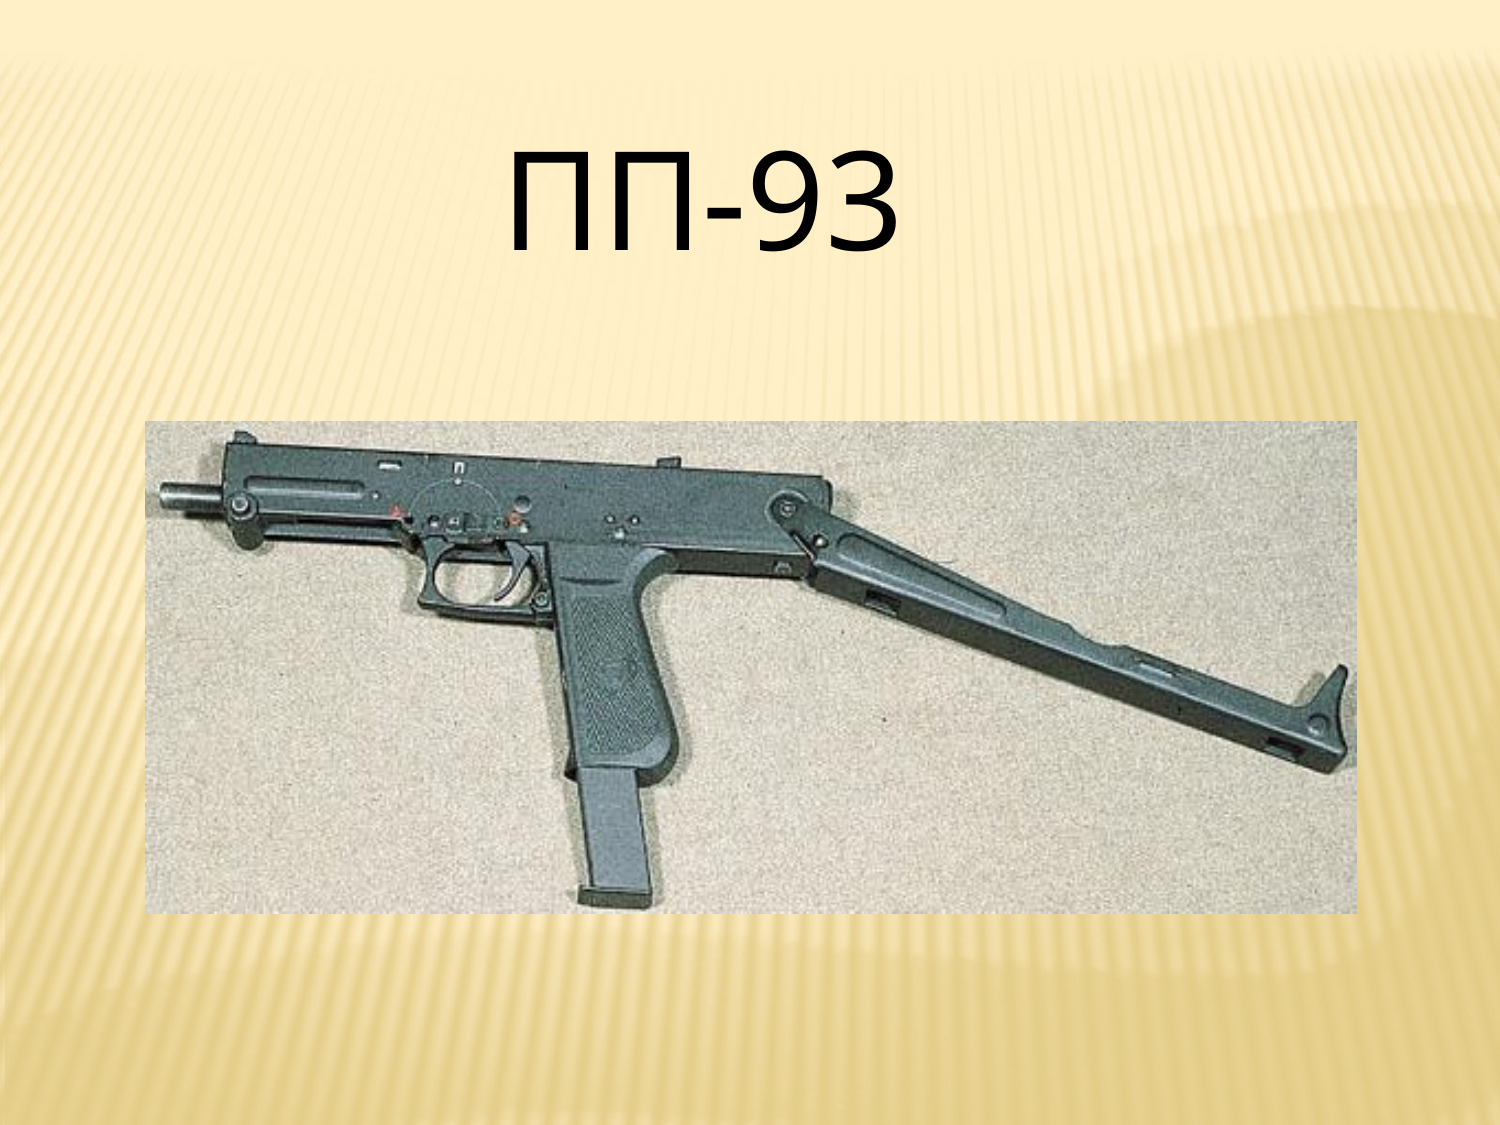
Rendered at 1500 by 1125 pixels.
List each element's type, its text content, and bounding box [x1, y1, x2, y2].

picture [145, 421, 1357, 915]
text_box ПП-93 [304, 105, 1102, 286]
